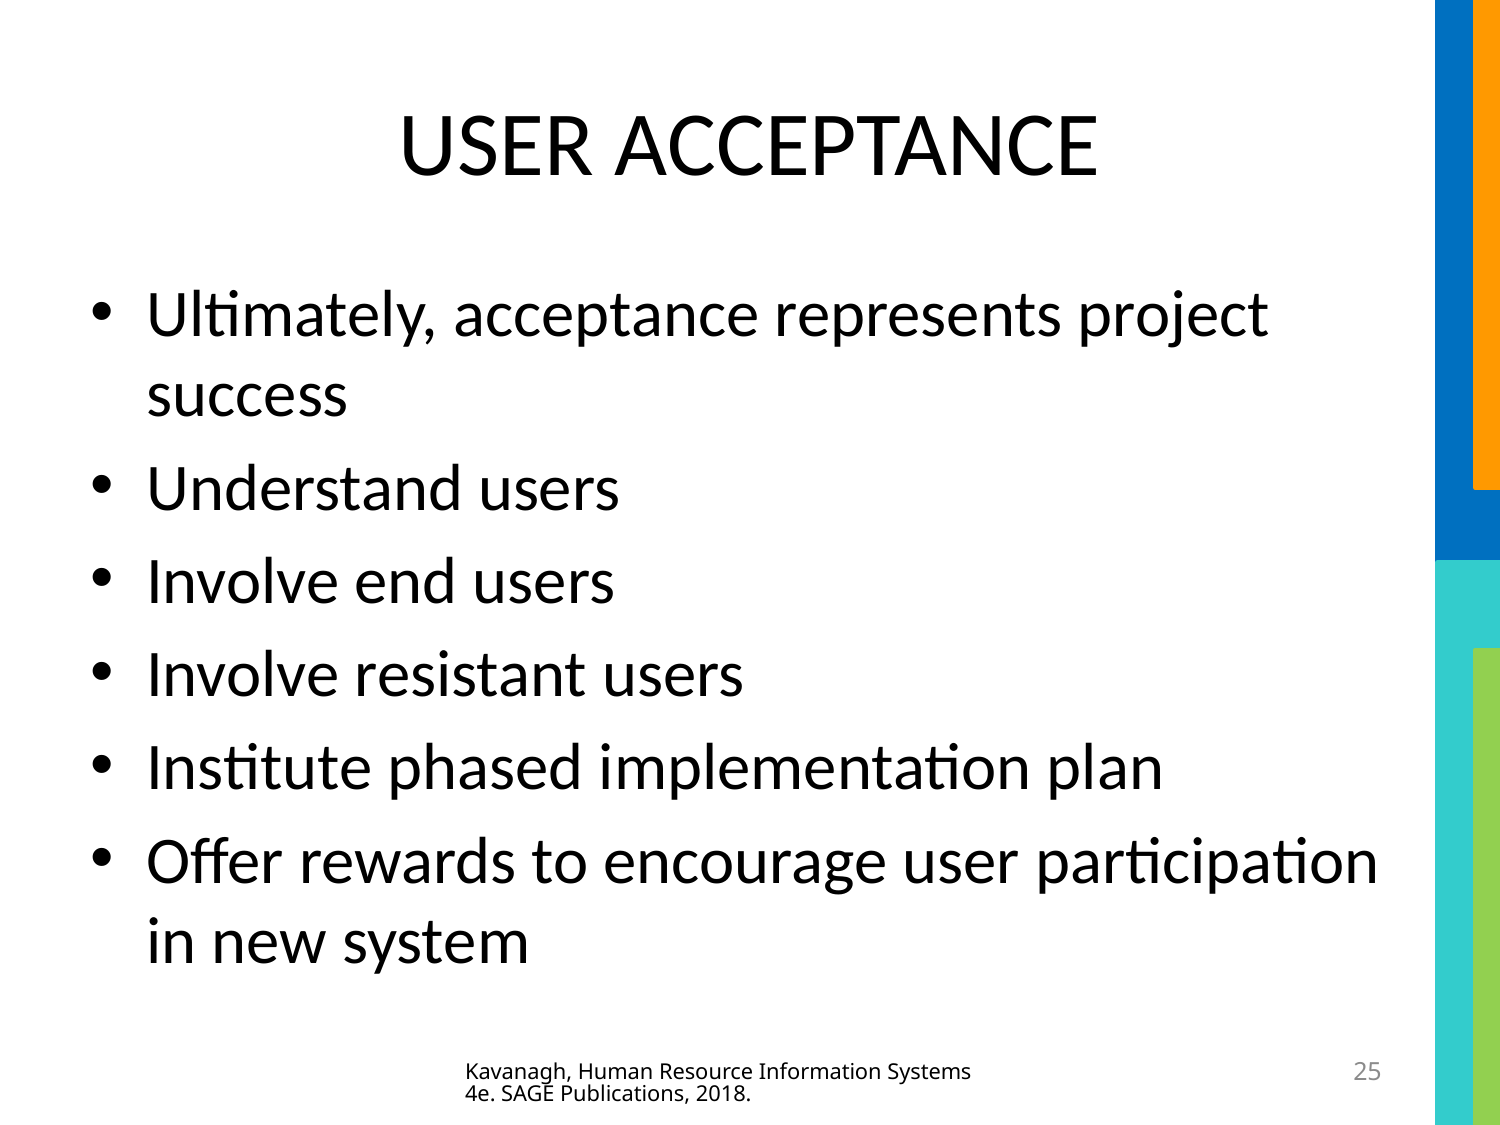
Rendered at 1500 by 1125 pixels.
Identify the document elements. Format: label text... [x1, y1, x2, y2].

title USER ACCEPTANCE [75, 45, 1425, 233]
list Ultimately, acceptance represents project success Understand users Involve end users Involve resistant users Institute phased implementation plan Offer rewards to encourage user participation in new system [75, 262, 1425, 1005]
slide_number 25 [1059, 1042, 1397, 1103]
footer Kavanagh, Human Resource Information Systems 4e. SAGE Publications, 2018. [450, 1042, 1004, 1103]
